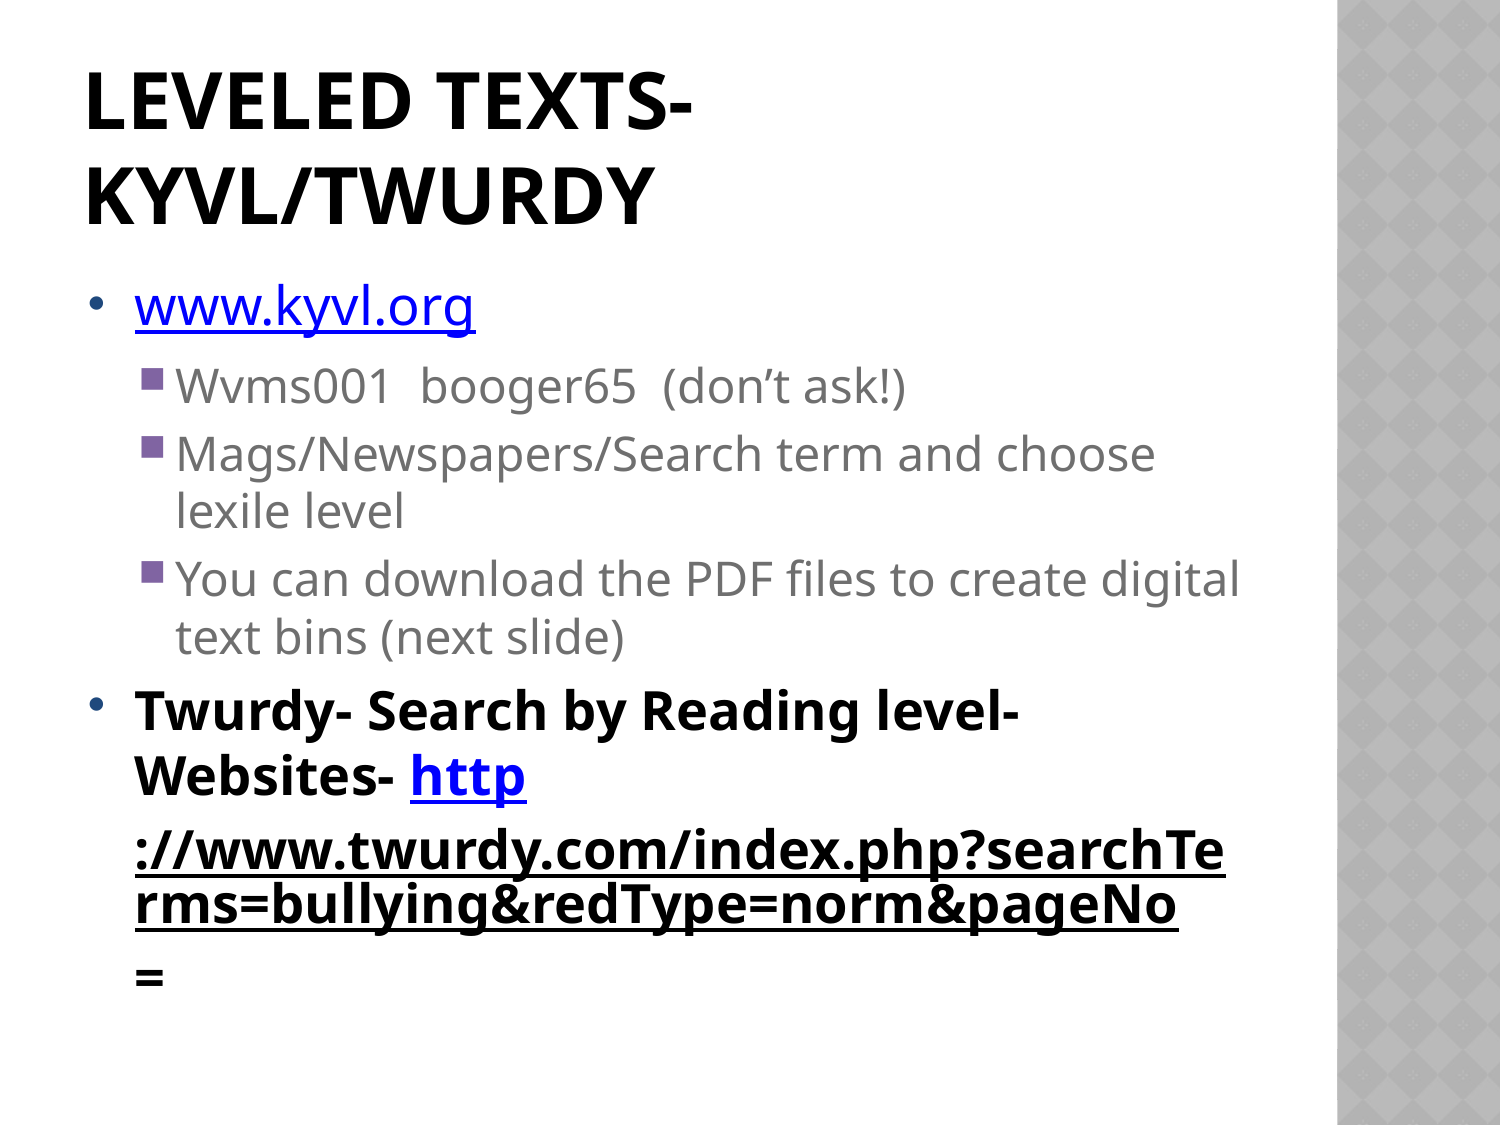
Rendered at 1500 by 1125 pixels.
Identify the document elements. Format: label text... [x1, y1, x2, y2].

title Leveled Texts- KYVL/Twurdy [75, 52, 1263, 240]
list www.kyvl.org Wvms001 booger65 (don’t ask!) Mags/Newspapers/Search term and choose lexile level You can download the PDF files to create digital text bins (next slide) Twurdy- Search by Reading level- Websites- http://www.twurdy.com/index.php?searchTerms=bullying&redType=norm&pageNo= [75, 264, 1263, 1059]
